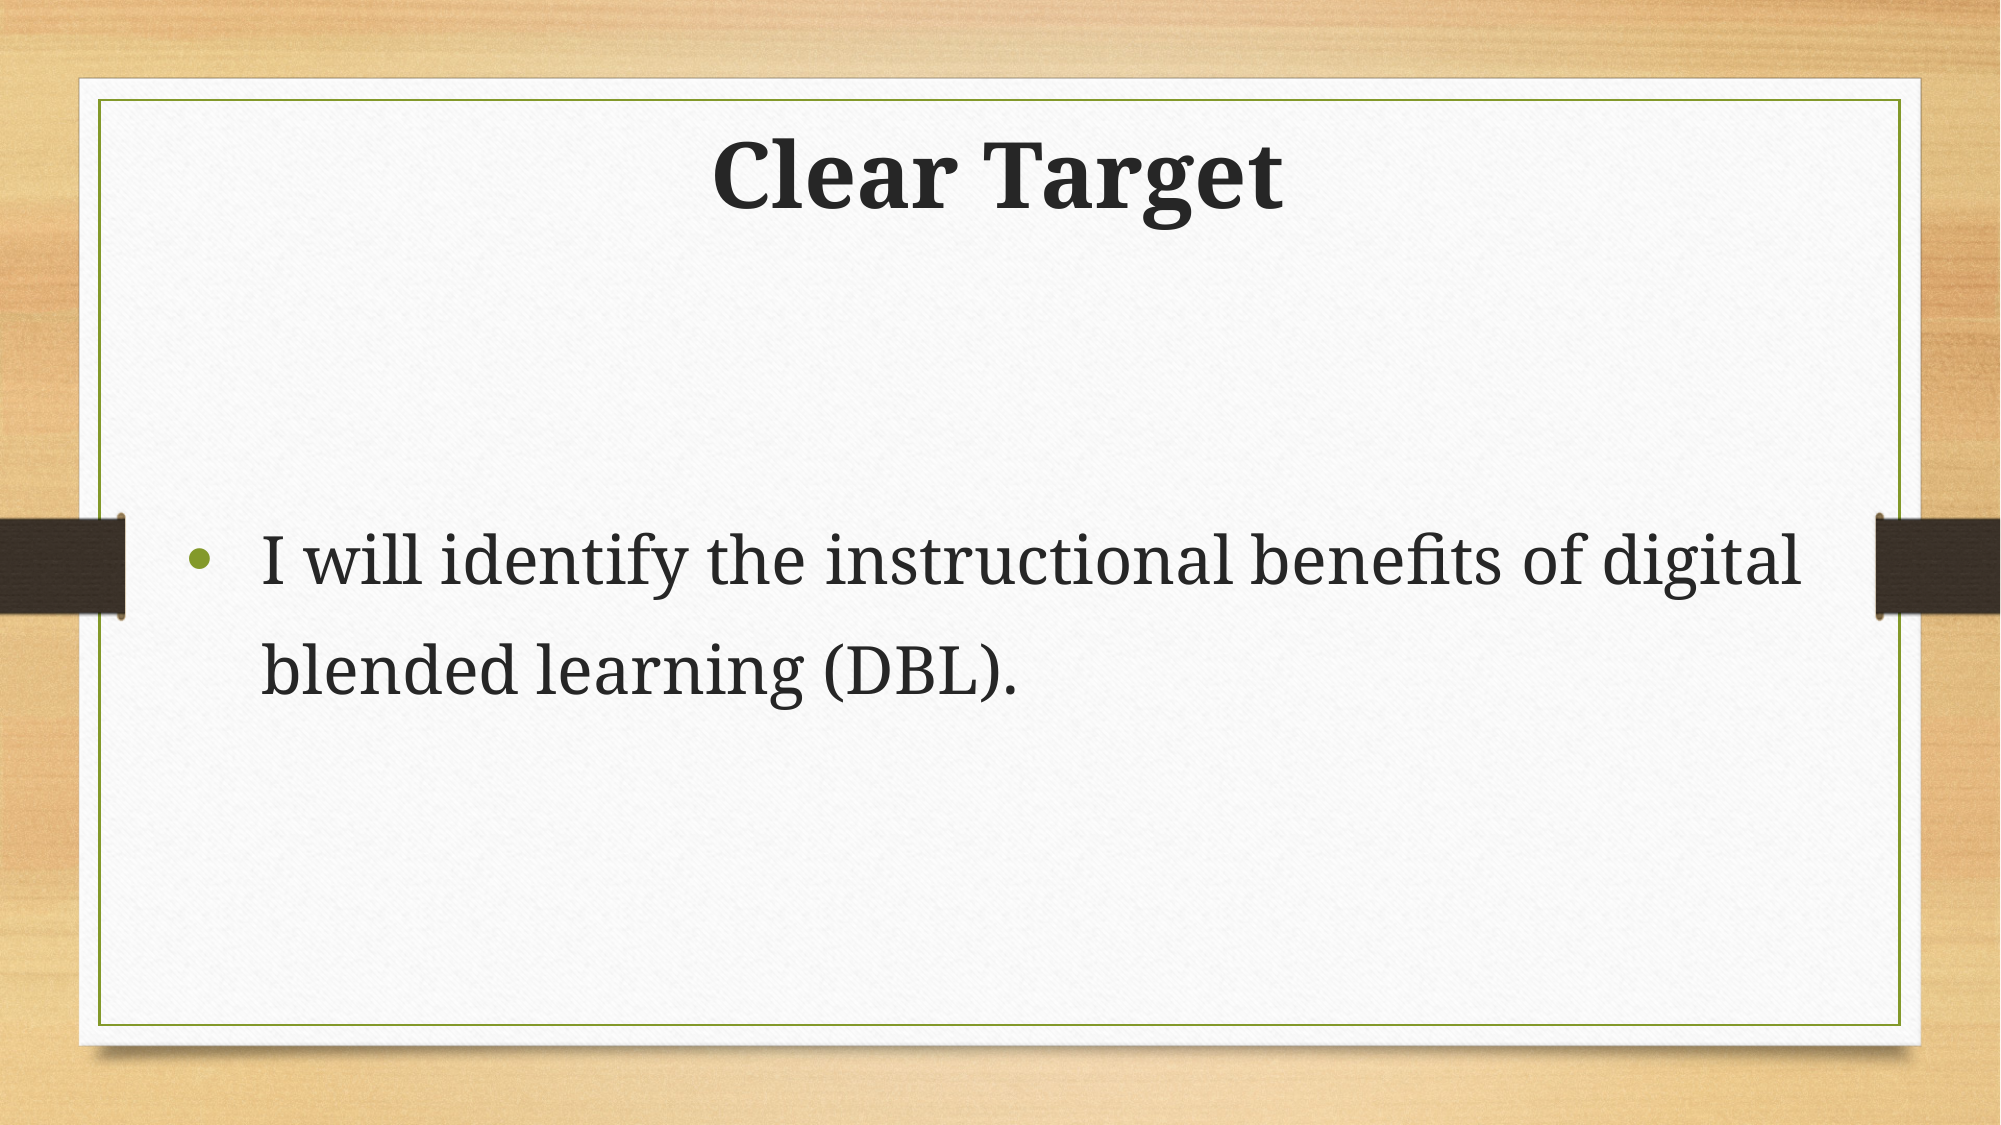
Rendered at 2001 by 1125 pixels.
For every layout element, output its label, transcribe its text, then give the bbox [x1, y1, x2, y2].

picture [0, 0, 2001, 1125]
title Clear Target [96, 97, 1899, 252]
list I will identify the instructional benefits of digital blended learning (DBL). [150, 276, 1867, 1000]
